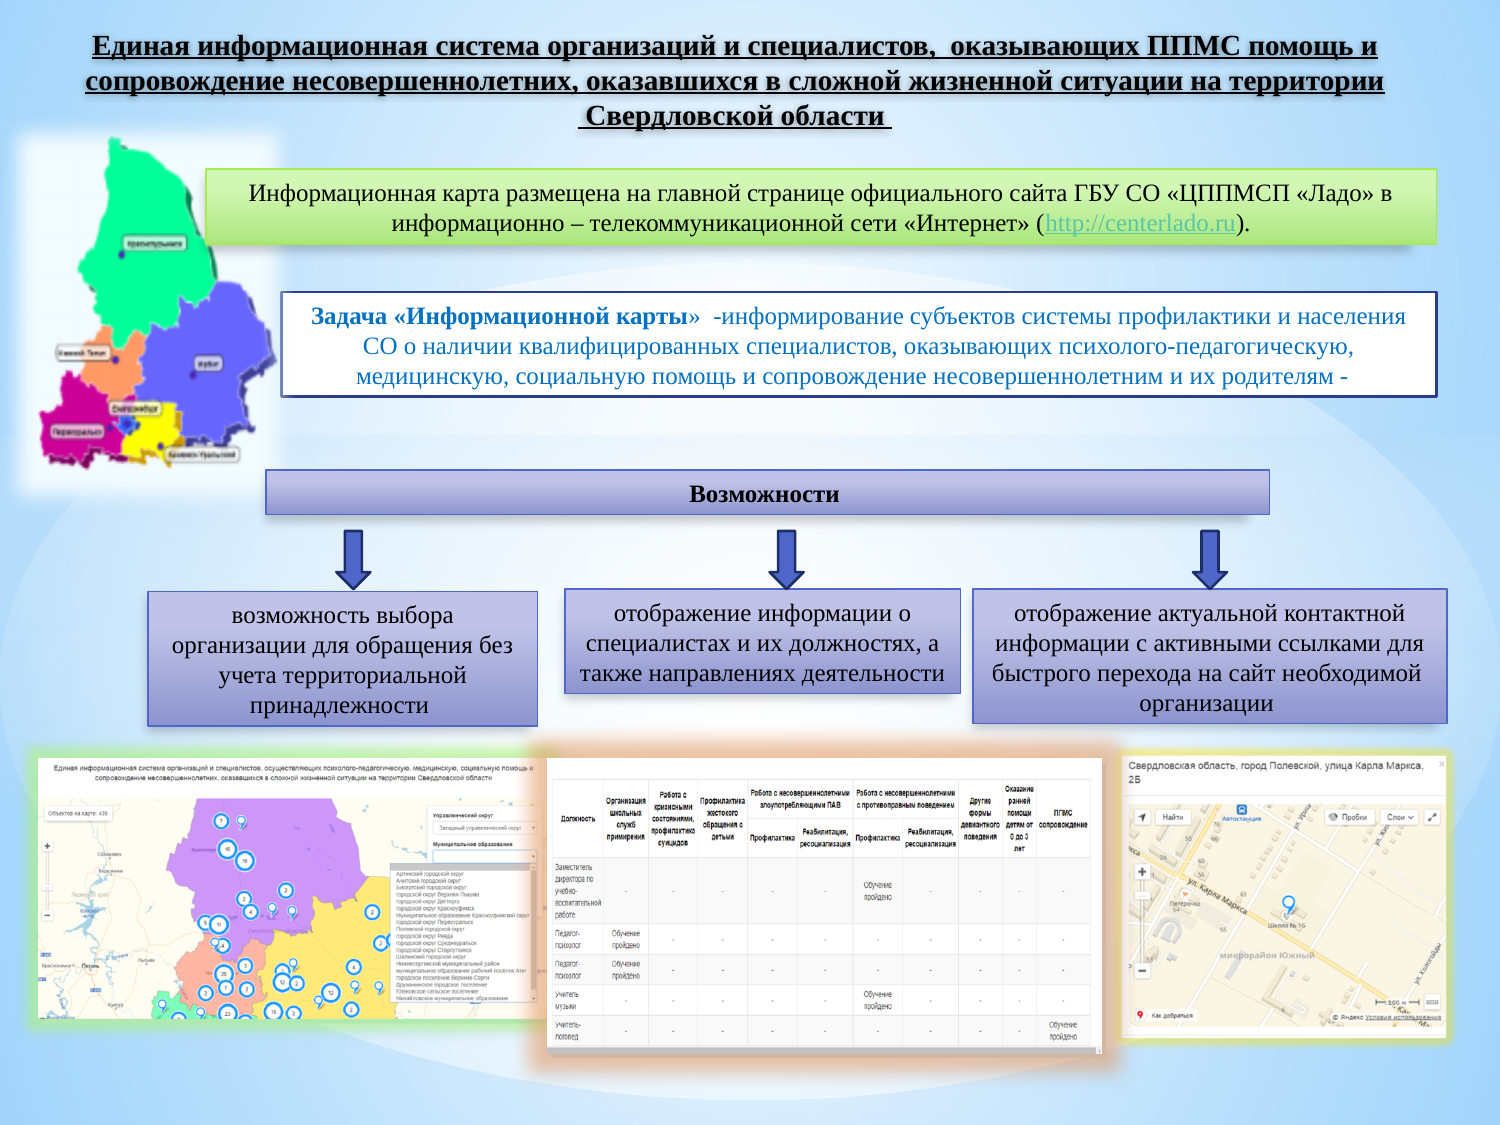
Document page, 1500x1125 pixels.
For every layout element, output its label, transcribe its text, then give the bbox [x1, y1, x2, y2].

text_box [335, 529, 372, 591]
picture [0, 112, 299, 516]
text_box отображение информации о специалистах и их должностях, а также направлениях деятельности [564, 588, 961, 694]
text_box [1191, 529, 1229, 591]
picture [38, 758, 1102, 1054]
text_box Единая информационная система организаций и специалистов, оказывающих ППМС помощь и сопровождение несовершеннолетних, оказавшихся в сложной жизненной ситуации на территории Свердловской области [54, 50, 1418, 109]
text_box отображение актуальной контактной информации с активными ссылками для быстрого перехода на сайт необходимой организации [972, 588, 1448, 724]
text_box возможность выбора организации для обращения без учета территориальной принадлежности [147, 591, 538, 727]
picture [1105, 738, 1462, 1054]
text_box Информационная карта размещена на главной странице официального сайта ГБУ СО «ЦППМСП «Ладо» в информационно – телекоммуникационной сети «Интернет» (http://centerlado.ru). [303, 168, 1437, 245]
text_box [768, 529, 805, 591]
text_box Возможности [303, 469, 1270, 515]
text_box Задача «Информационной карты» -информирование субъектов системы профилактики и населения СО о наличии квалифицированных специалистов, оказывающих психолого-педагогическую, медицинскую, социальную помощь и сопровождение несовершеннолетним и их родителям - [303, 291, 1438, 398]
